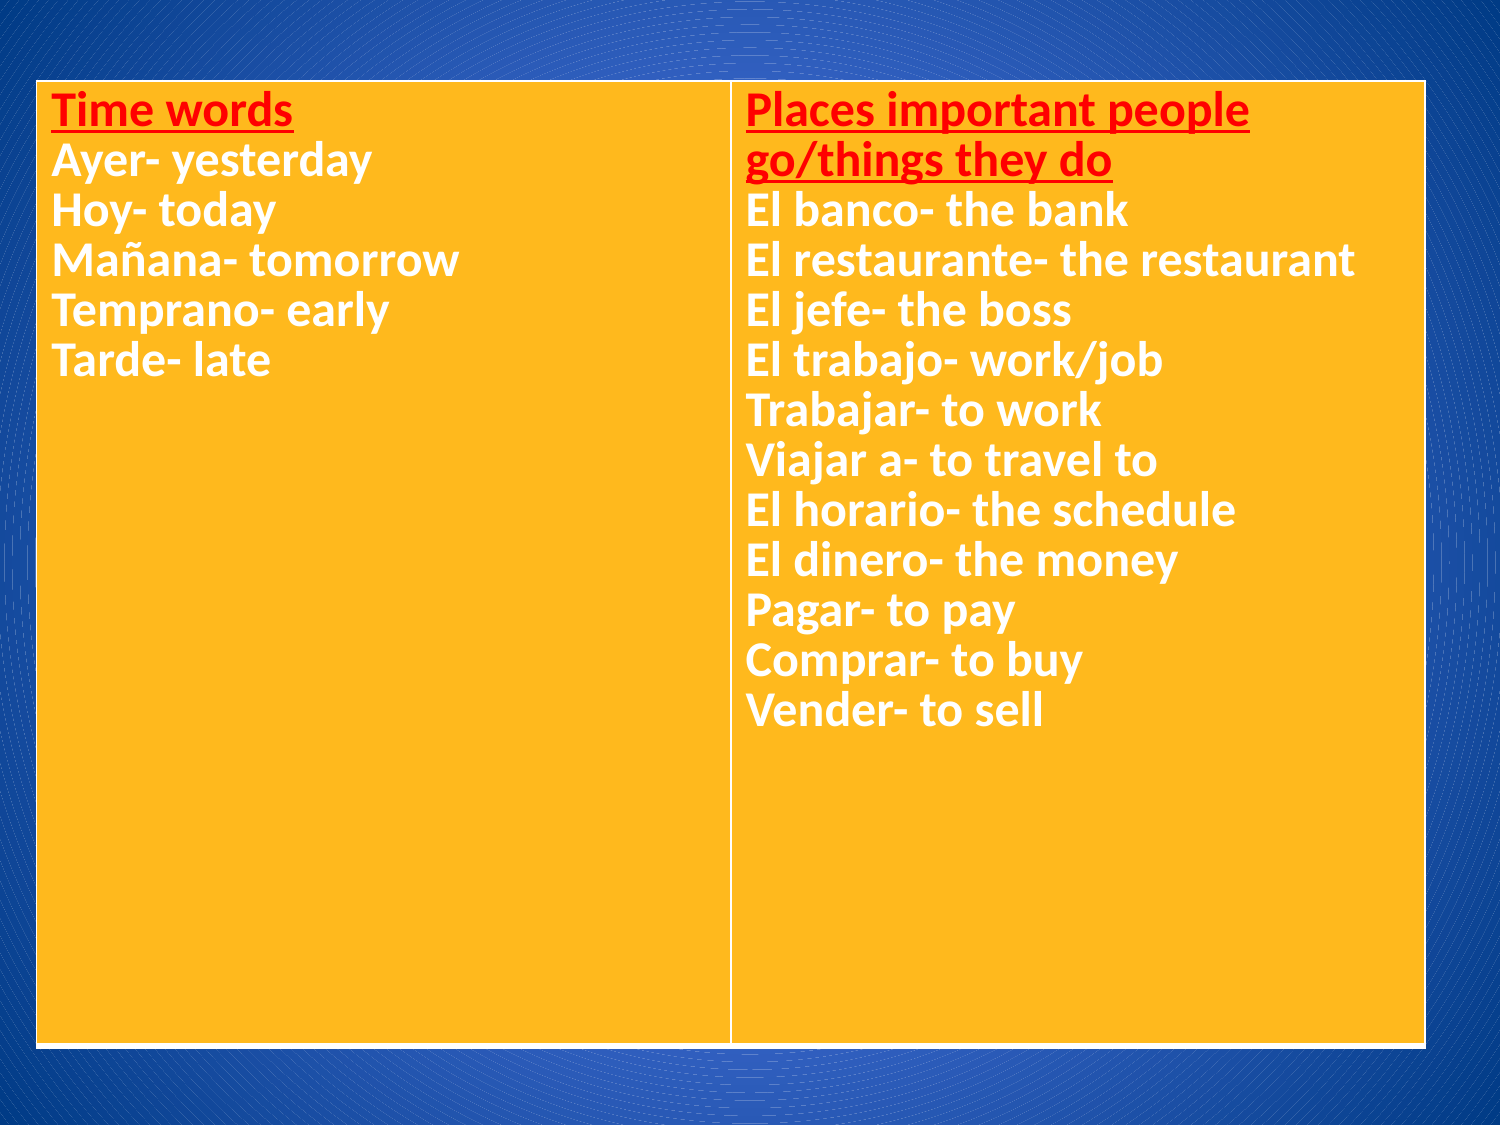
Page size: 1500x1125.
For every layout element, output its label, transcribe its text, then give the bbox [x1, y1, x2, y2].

table_header Time words Ayer- yesterday Hoy- today Mañana- tomorrow Temprano- early Tarde- late [37, 82, 730, 1043]
table_header Places important people go/things they do El banco- the bank El restaurante- the restaurant El jefe- the boss El trabajo- work/job Trabajar- to work Viajar a- to travel to El horario- the schedule El dinero- the money Pagar- to pay Comprar- to buy Vender- to sell [732, 82, 1424, 1043]
